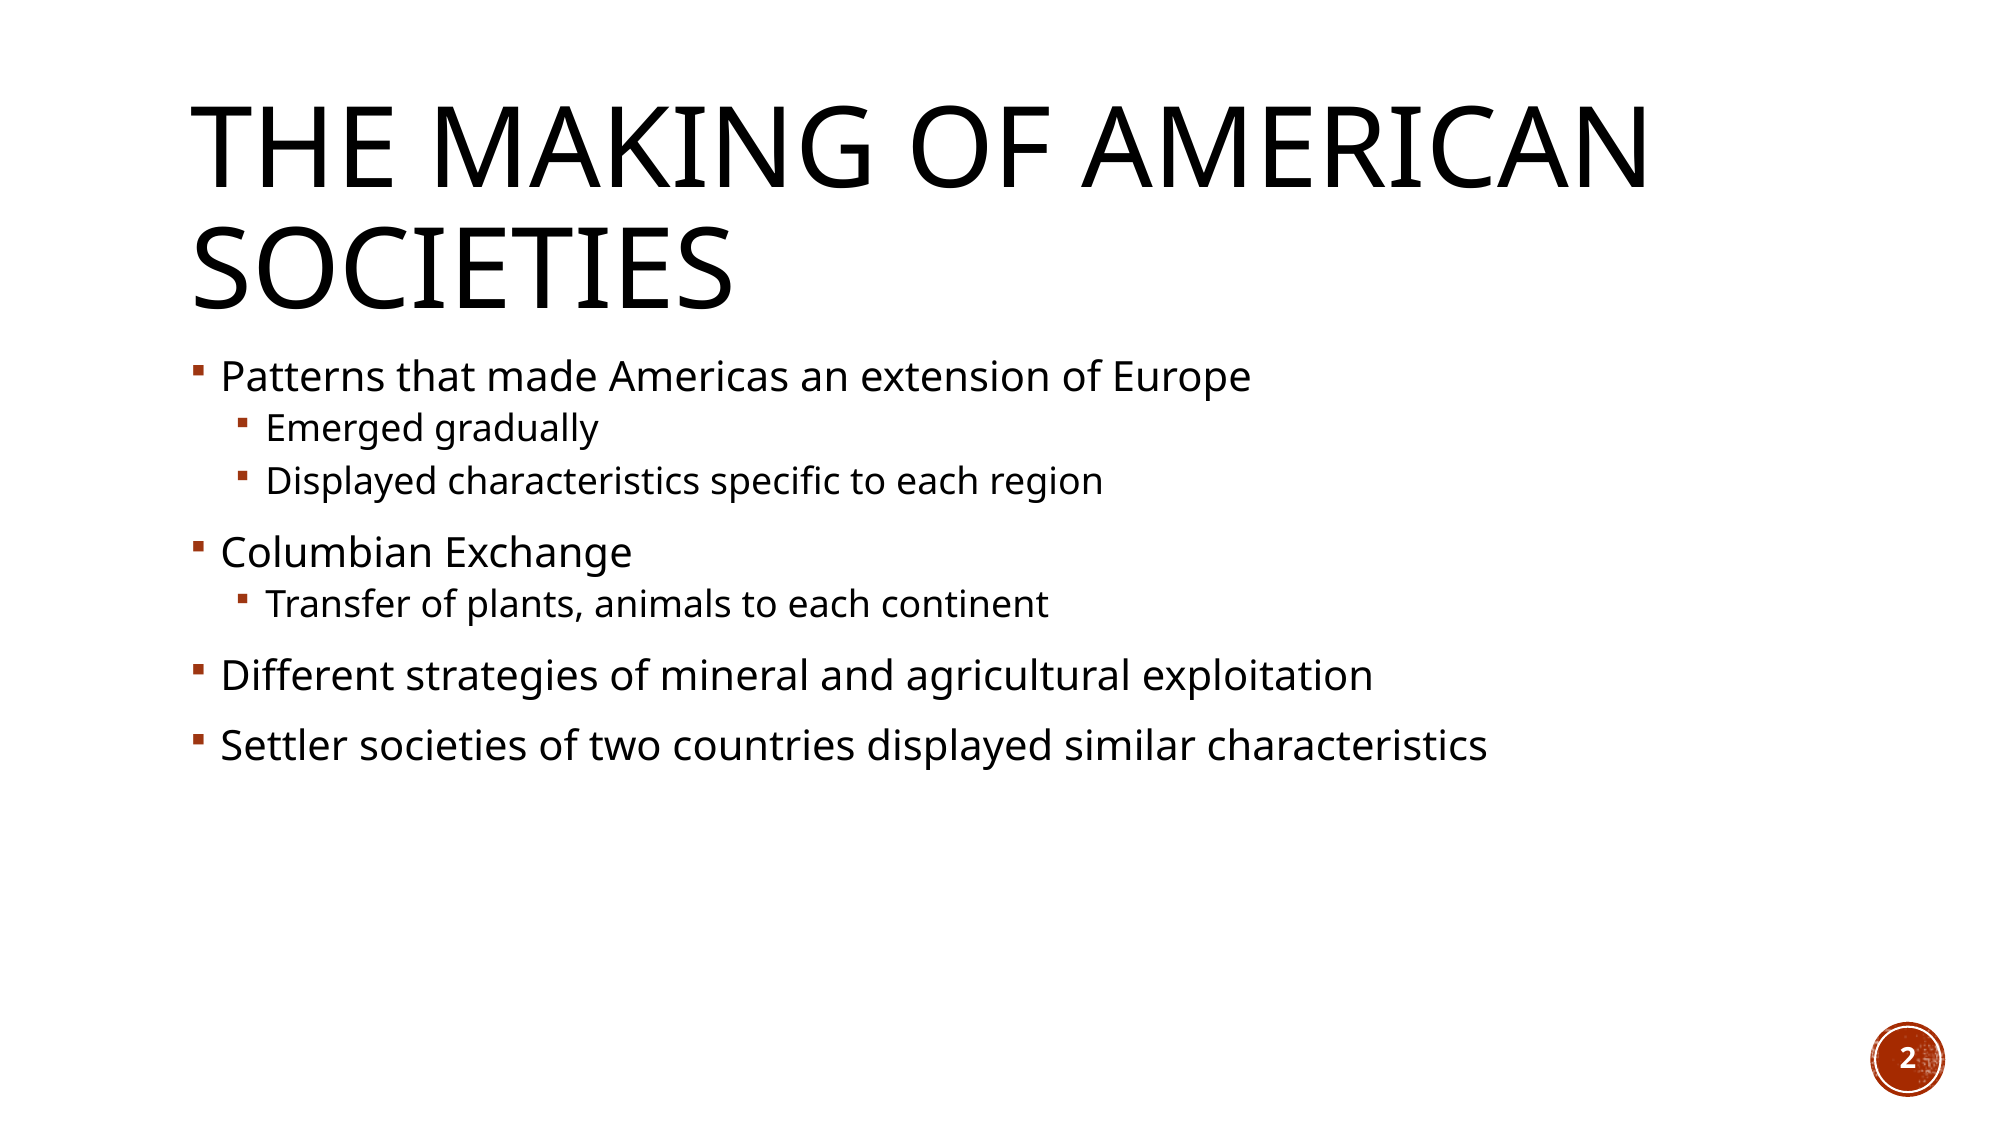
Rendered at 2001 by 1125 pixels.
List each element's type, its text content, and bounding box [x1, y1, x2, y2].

slide_number 2 [1855, 1028, 1961, 1089]
title The Making of American Societies [175, 79, 1826, 344]
list Patterns that made Americas an extension of Europe Emerged gradually Displayed characteristics specific to each region Columbian Exchange Transfer of plants, animals to each continent Different strategies of mineral and agricultural exploitation Settler societies of two countries displayed similar characteristics [175, 348, 1826, 1013]
